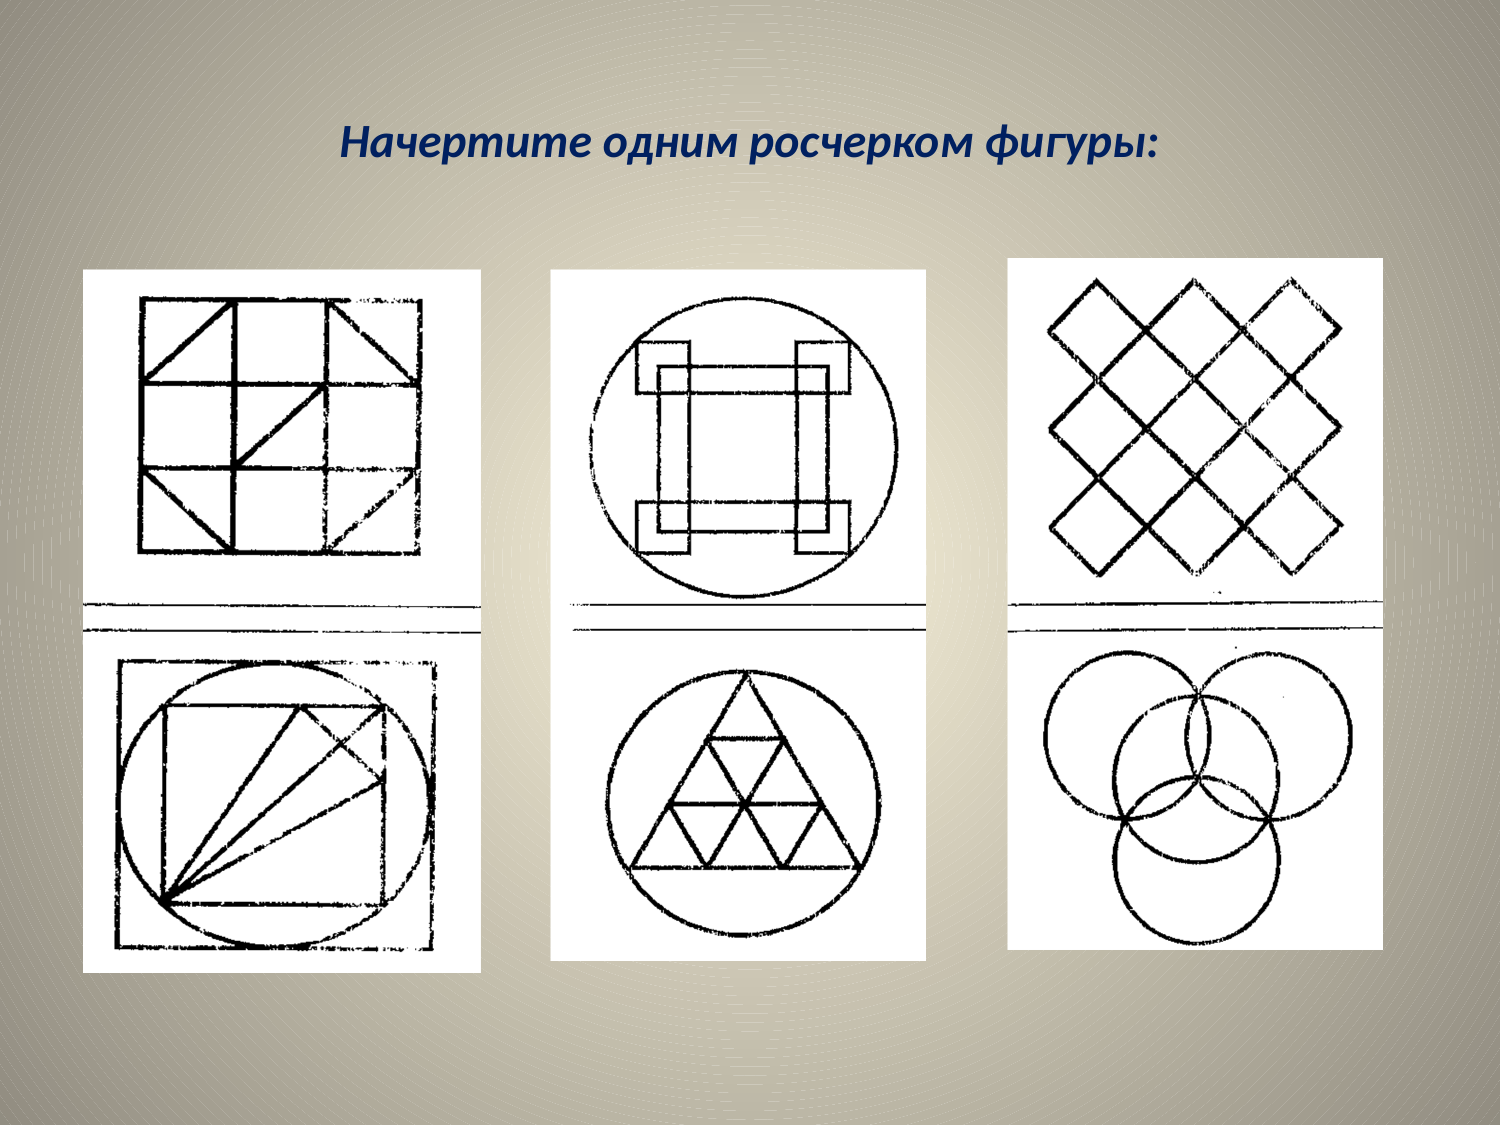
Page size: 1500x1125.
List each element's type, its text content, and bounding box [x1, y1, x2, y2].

picture [0, 415, 1500, 821]
title Начертите одним росчерком фигуры: [75, 45, 1425, 233]
